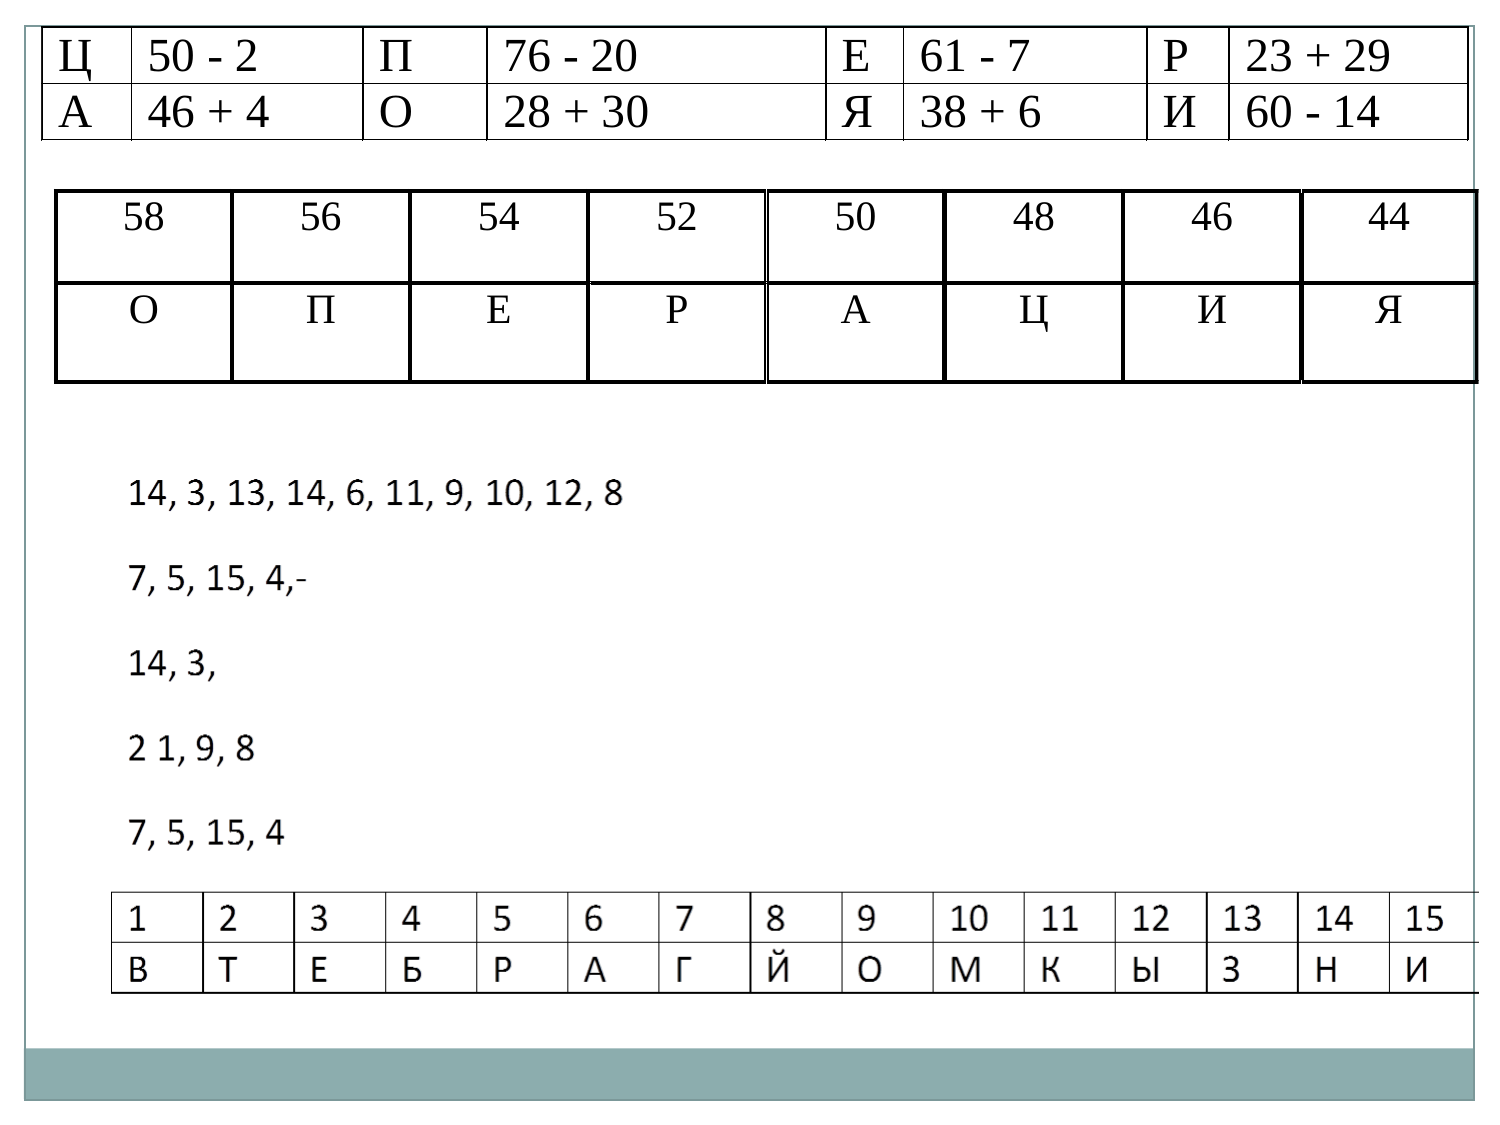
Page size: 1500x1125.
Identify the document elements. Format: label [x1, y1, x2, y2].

picture [110, 467, 1479, 1081]
picture [40, 26, 1479, 427]
